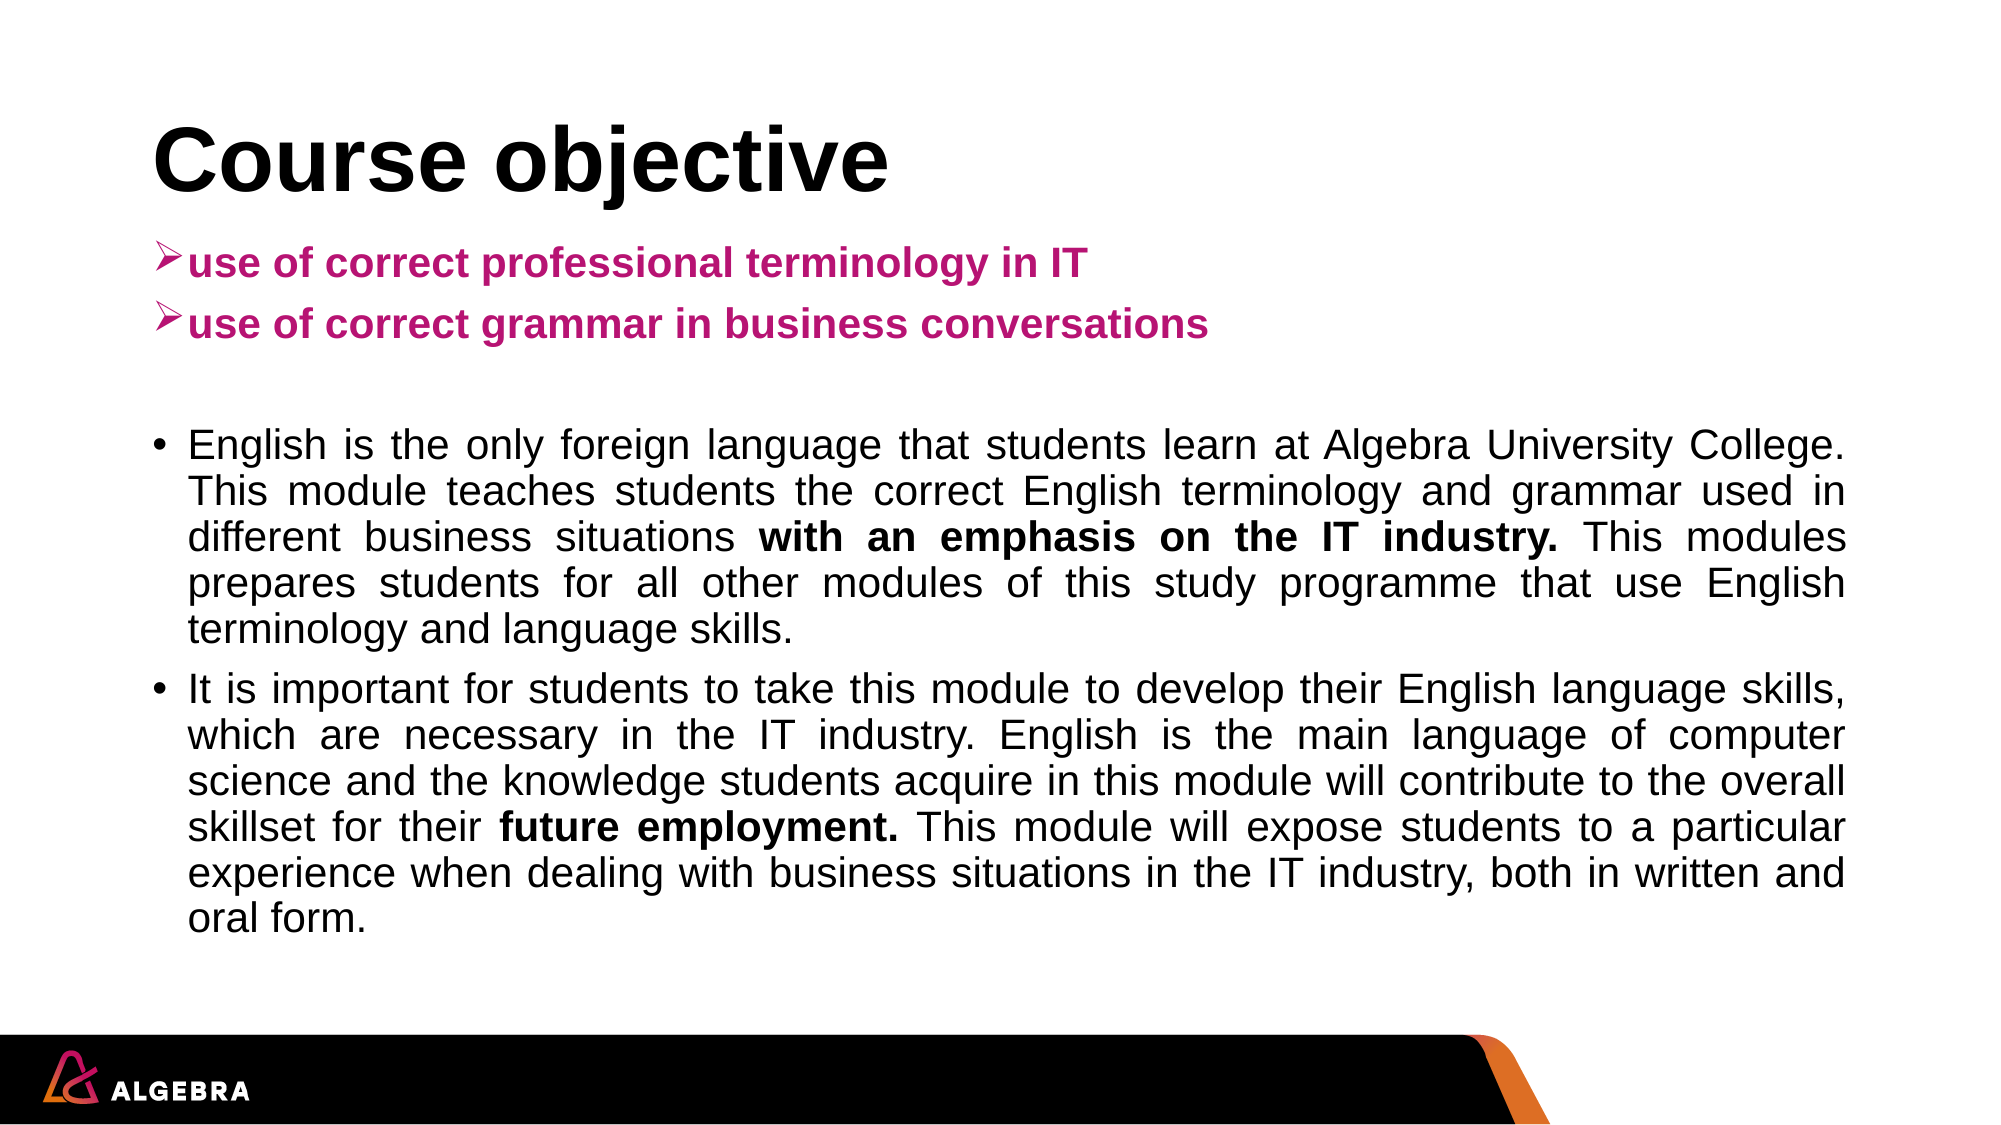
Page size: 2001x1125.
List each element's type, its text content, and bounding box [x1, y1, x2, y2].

title Course objective [137, 52, 1863, 231]
picture [0, 1034, 1733, 1125]
list use of correct professional terminology in IT use of correct grammar in business conversations English is the only foreign language that students learn at Algebra University College. This module teaches students the correct English terminology and grammar used in different business situations with an emphasis on the IT industry. This modules prepares students for all other modules of this study programme that use English terminology and language skills. It is important for students to take this module to develop their English language skills, which are necessary in the IT industry. English is the main language of computer science and the knowledge students acquire in this module will contribute to the overall skillset for their future employment. This module will expose students to a particular experience when dealing with business situations in the IT industry, both in written and oral form. [137, 231, 1863, 951]
